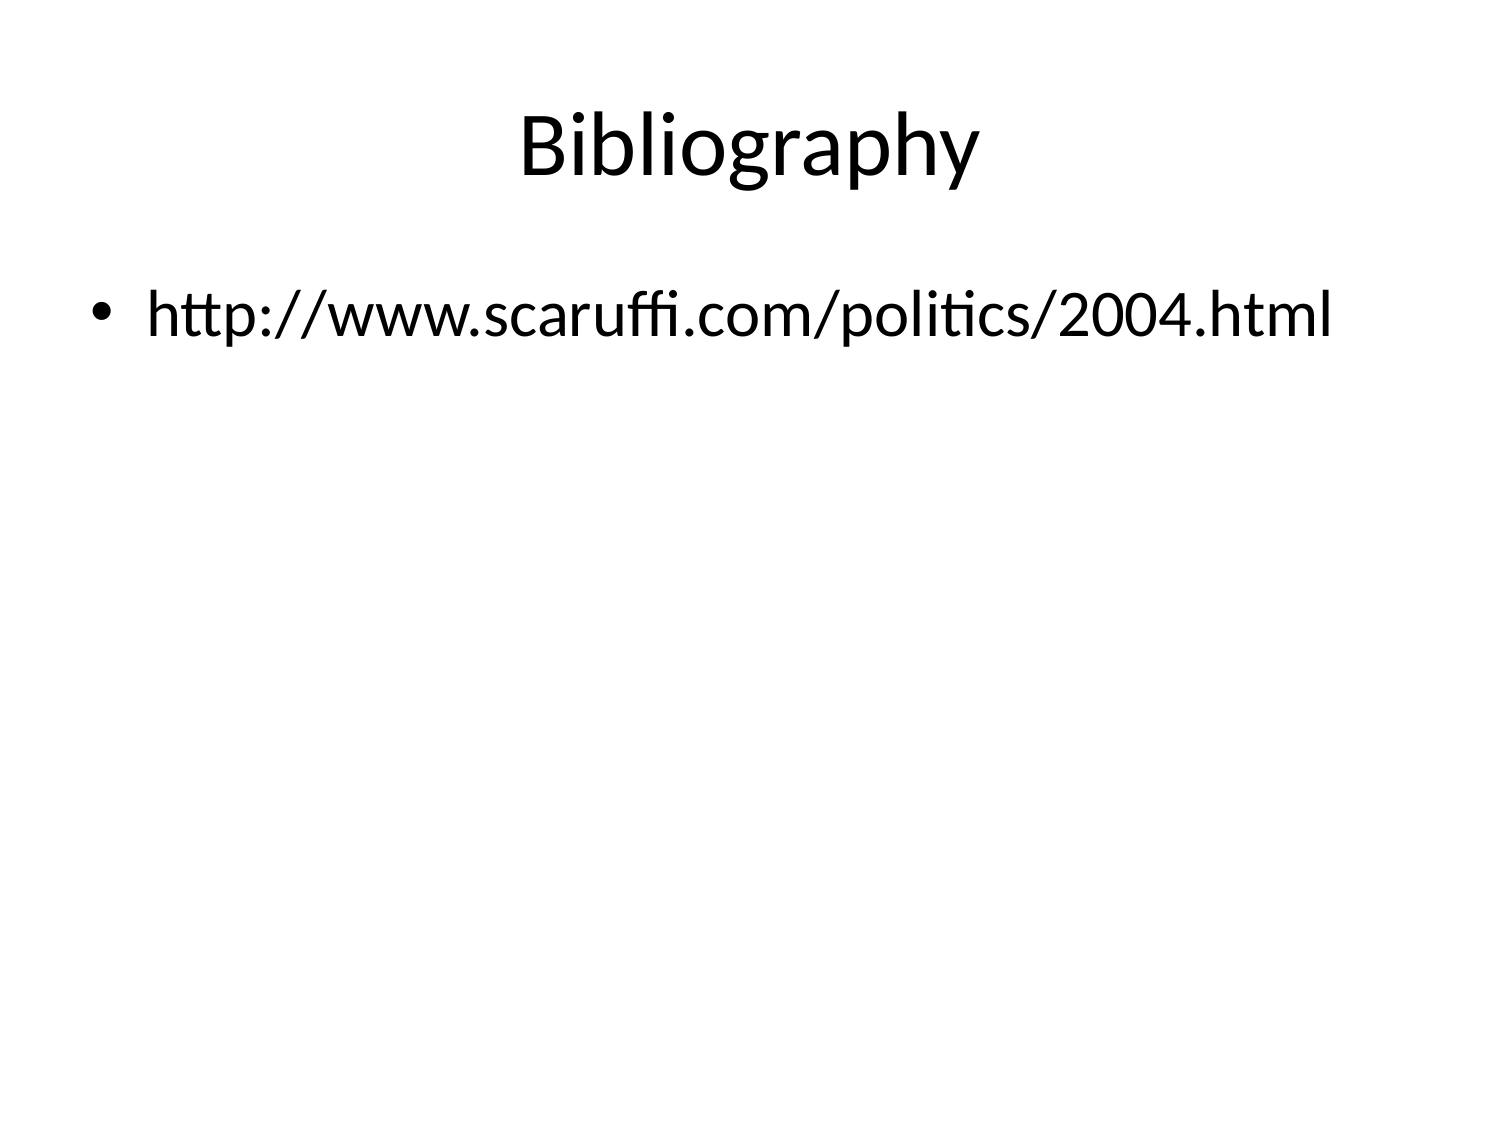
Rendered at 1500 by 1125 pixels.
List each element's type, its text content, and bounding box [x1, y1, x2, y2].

list http://www.scaruffi.com/politics/2004.html [75, 262, 1425, 1005]
title Bibliography [75, 45, 1425, 233]
